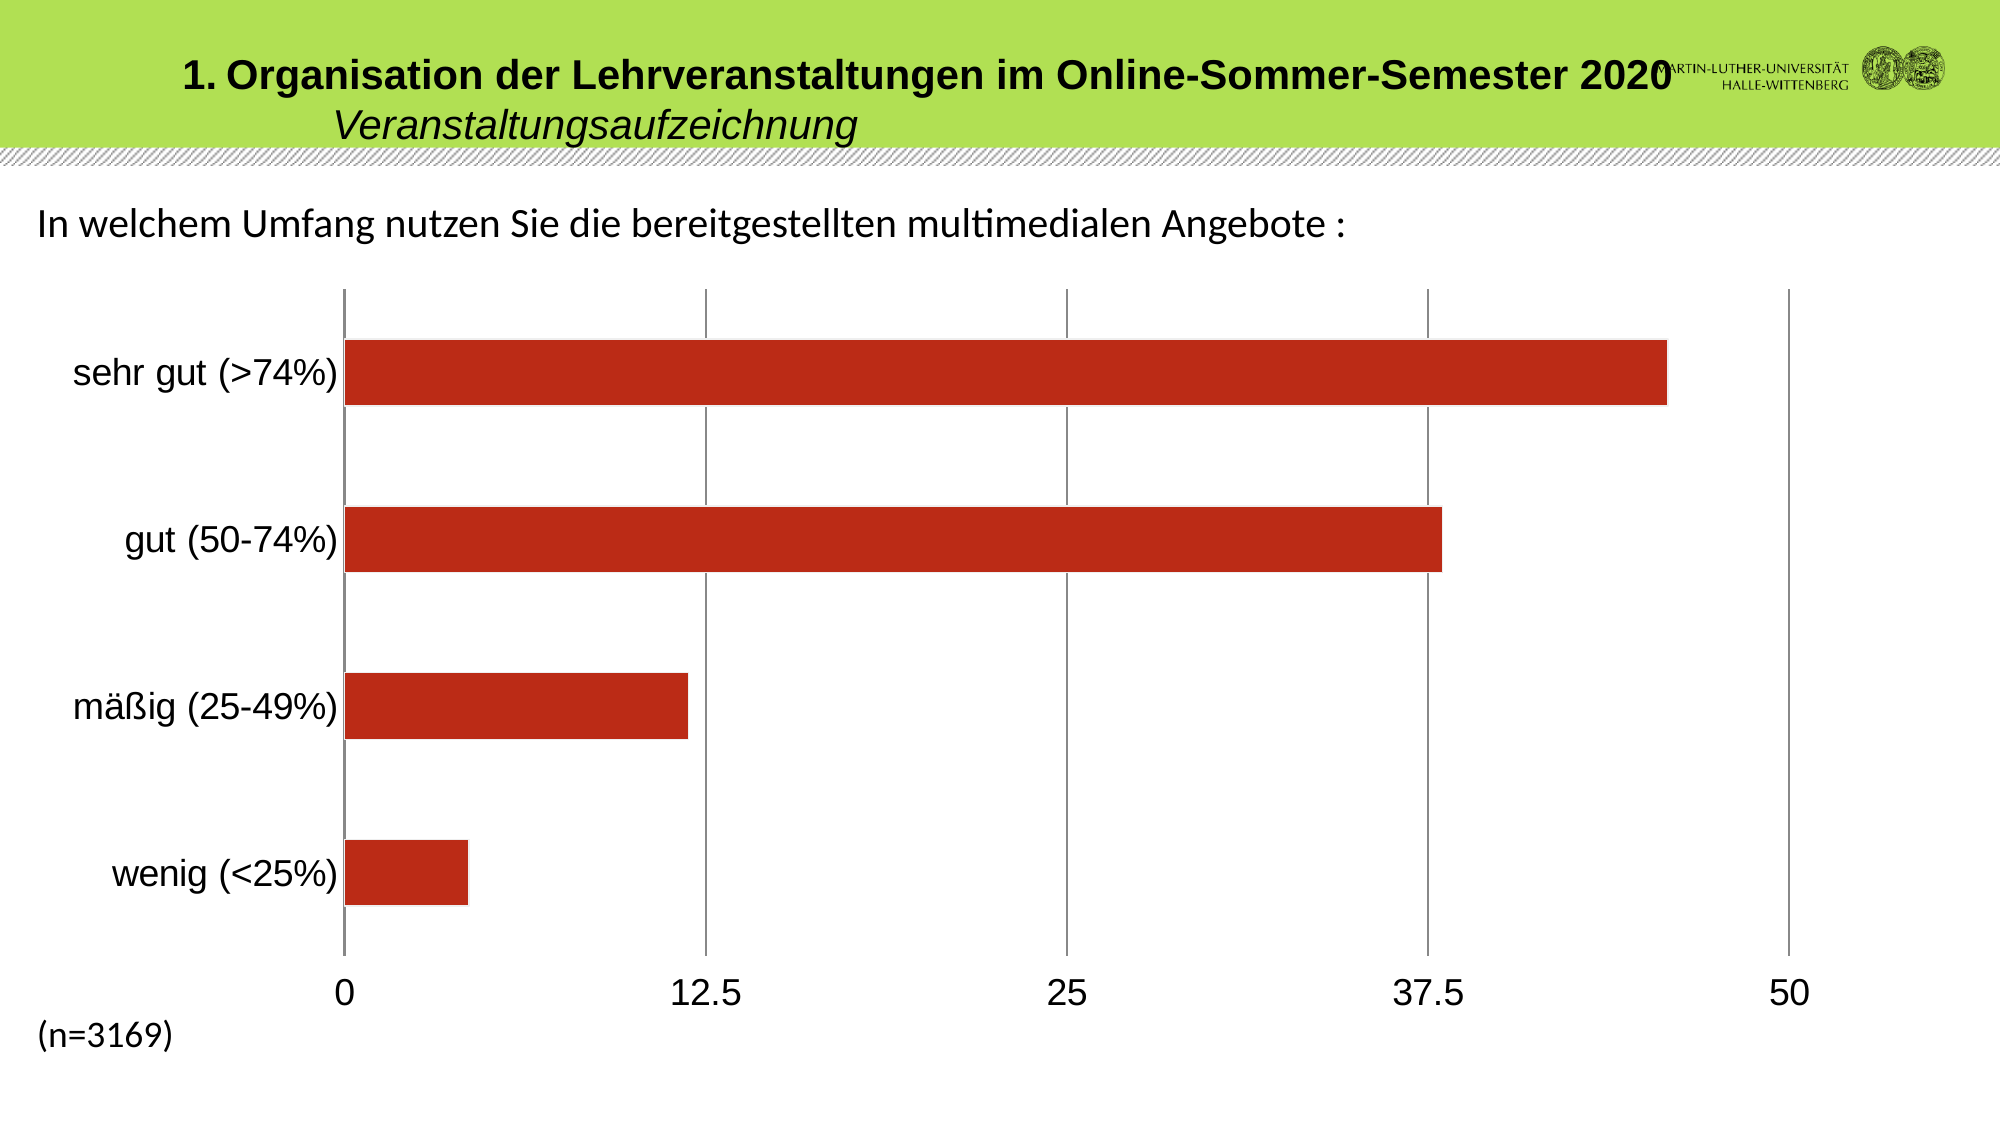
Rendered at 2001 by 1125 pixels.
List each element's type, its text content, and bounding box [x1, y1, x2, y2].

picture [0, 148, 2000, 166]
picture [1682, 46, 1945, 90]
text_box Organisation der Lehrveranstaltungen im Online-Sommer-Semester 2020 Veranstaltungsaufzeichnung [174, 40, 1682, 156]
title In welchem Umfang nutzen Sie die bereitgestellten multimedialen Angebote : (n=3169) [36, 187, 1964, 1083]
chart [44, 243, 1812, 1027]
